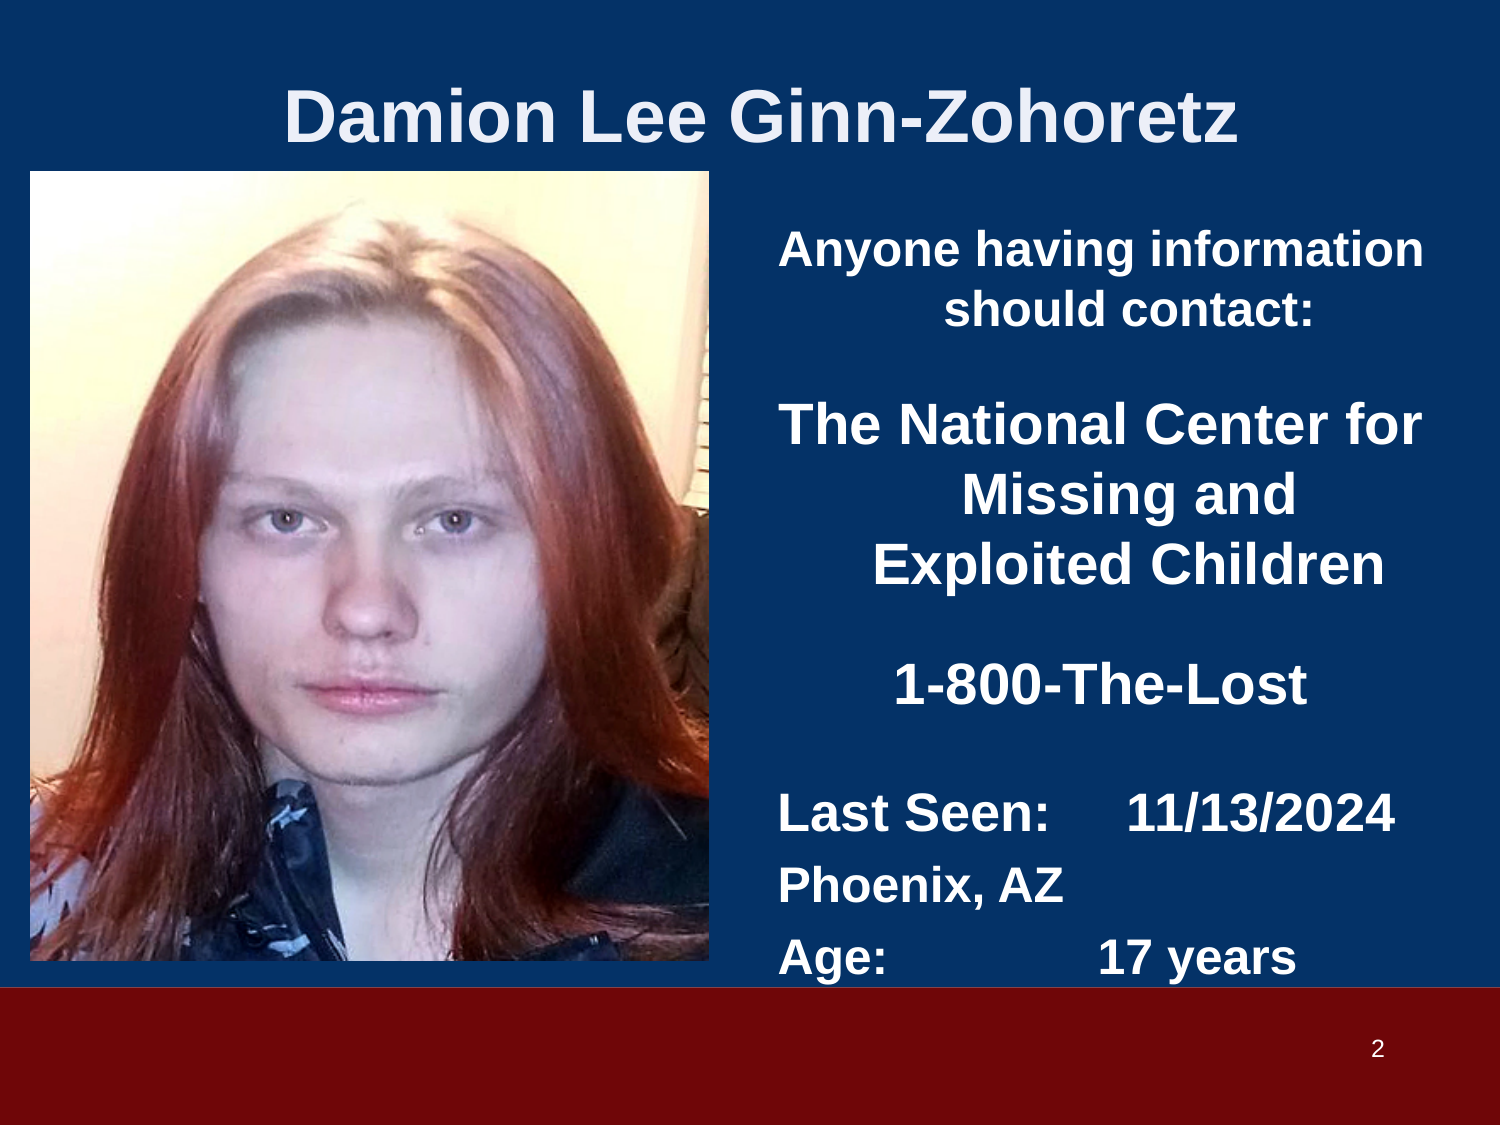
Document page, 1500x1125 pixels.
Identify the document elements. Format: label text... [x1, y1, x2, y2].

picture [30, 171, 709, 961]
list Anyone having information should contact: The National Center for Missing and Exploited Children 1-800-The-Lost Last Seen: 11/13/2024 Phoenix, AZ Age: 17 years [762, 208, 1441, 990]
title Damion Lee Ginn-Zohoretz [125, 37, 1400, 188]
slide_number 2 [1087, 1025, 1400, 1100]
